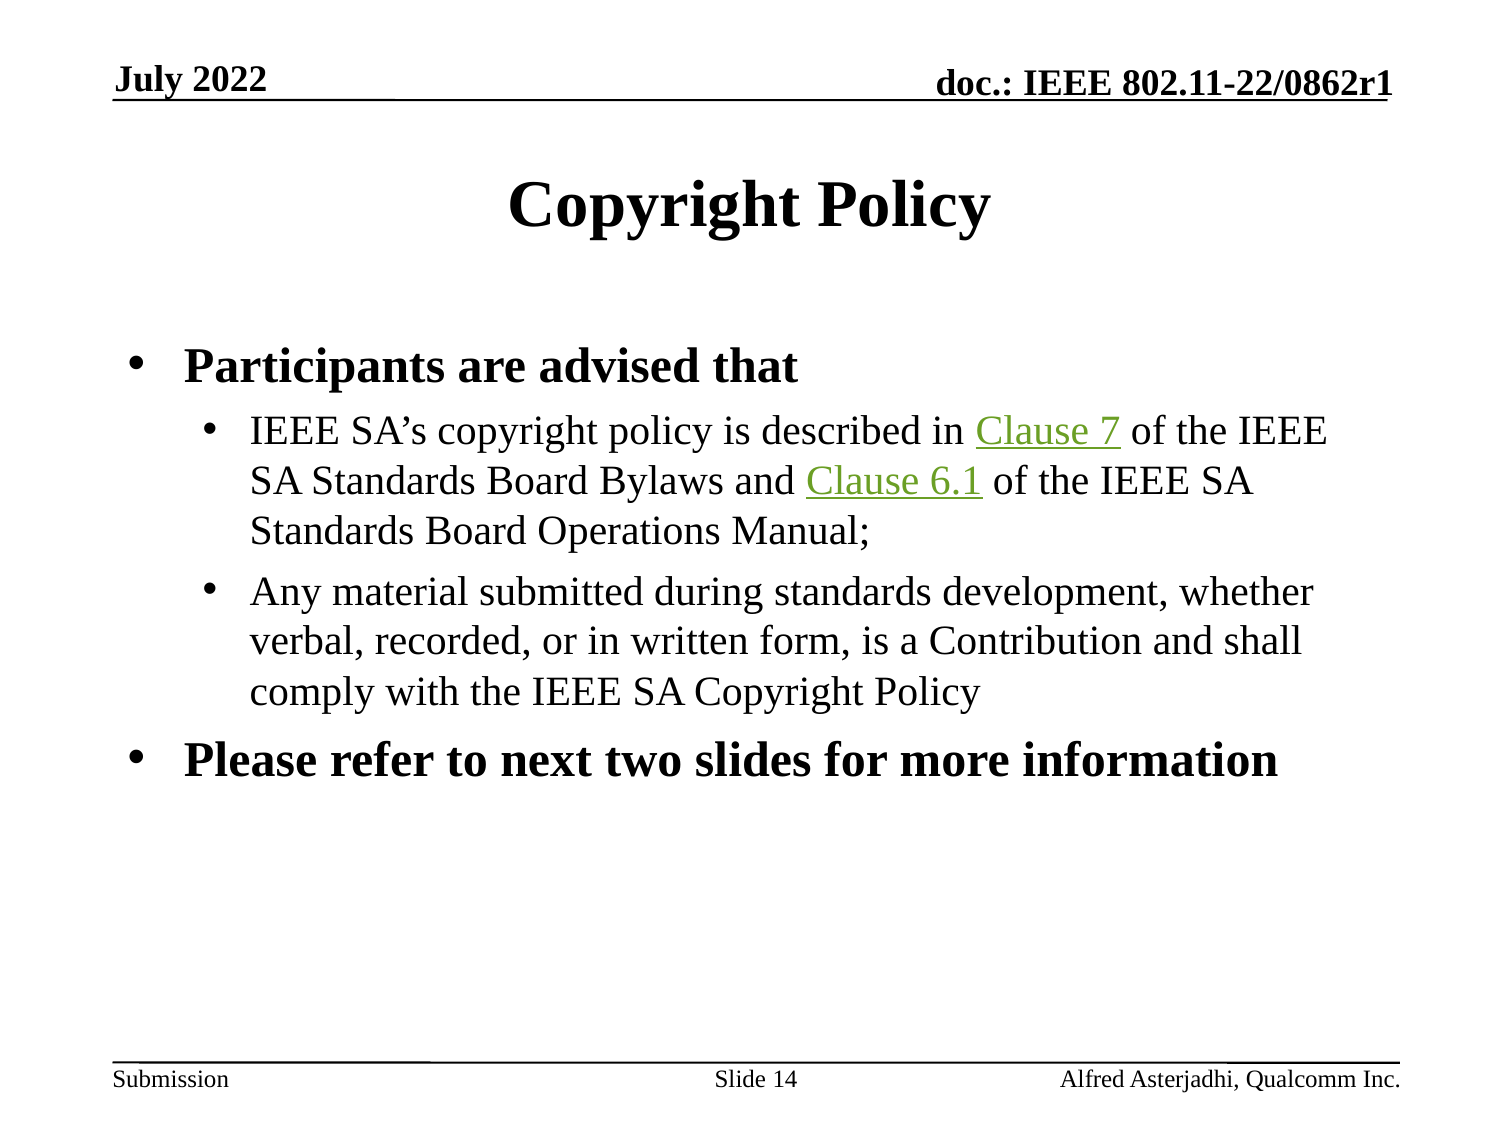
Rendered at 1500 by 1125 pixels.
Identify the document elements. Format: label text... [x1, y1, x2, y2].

list Participants are advised that IEEE SA’s copyright policy is described in Clause 7 of the IEEE SA Standards Board Bylaws and Clause 6.1 of the IEEE SA Standards Board Operations Manual; Any material submitted during standards development, whether verbal, recorded, or in written form, is a Contribution and shall comply with the IEEE SA Copyright Policy Please refer to next two slides for more information [112, 324, 1388, 1000]
footer Alfred Asterjadhi, Qualcomm Inc. [878, 1061, 1402, 1093]
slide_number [114, 54, 423, 100]
title Copyright Policy [112, 112, 1388, 288]
slide_number Slide 14 [712, 1061, 800, 1123]
